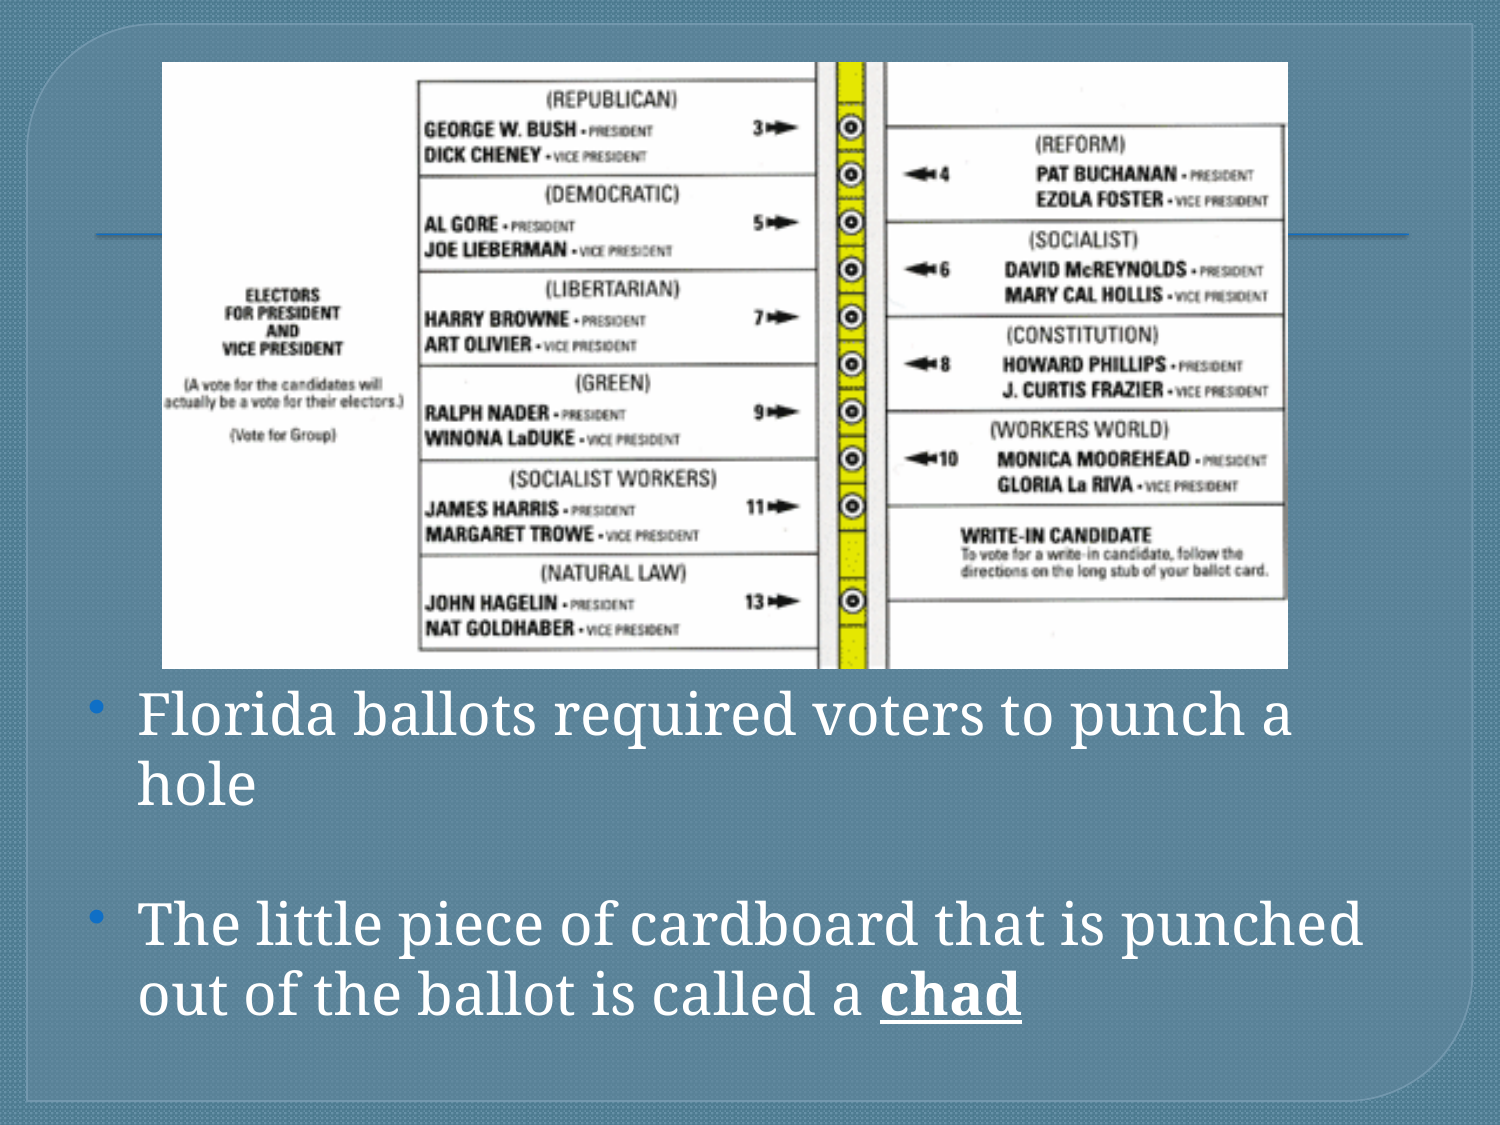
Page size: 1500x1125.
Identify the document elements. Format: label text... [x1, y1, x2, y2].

picture [162, 62, 1288, 669]
list Florida ballots required voters to punch a hole The little piece of cardboard that is punched out of the ballot is called a chad [75, 270, 1425, 1013]
